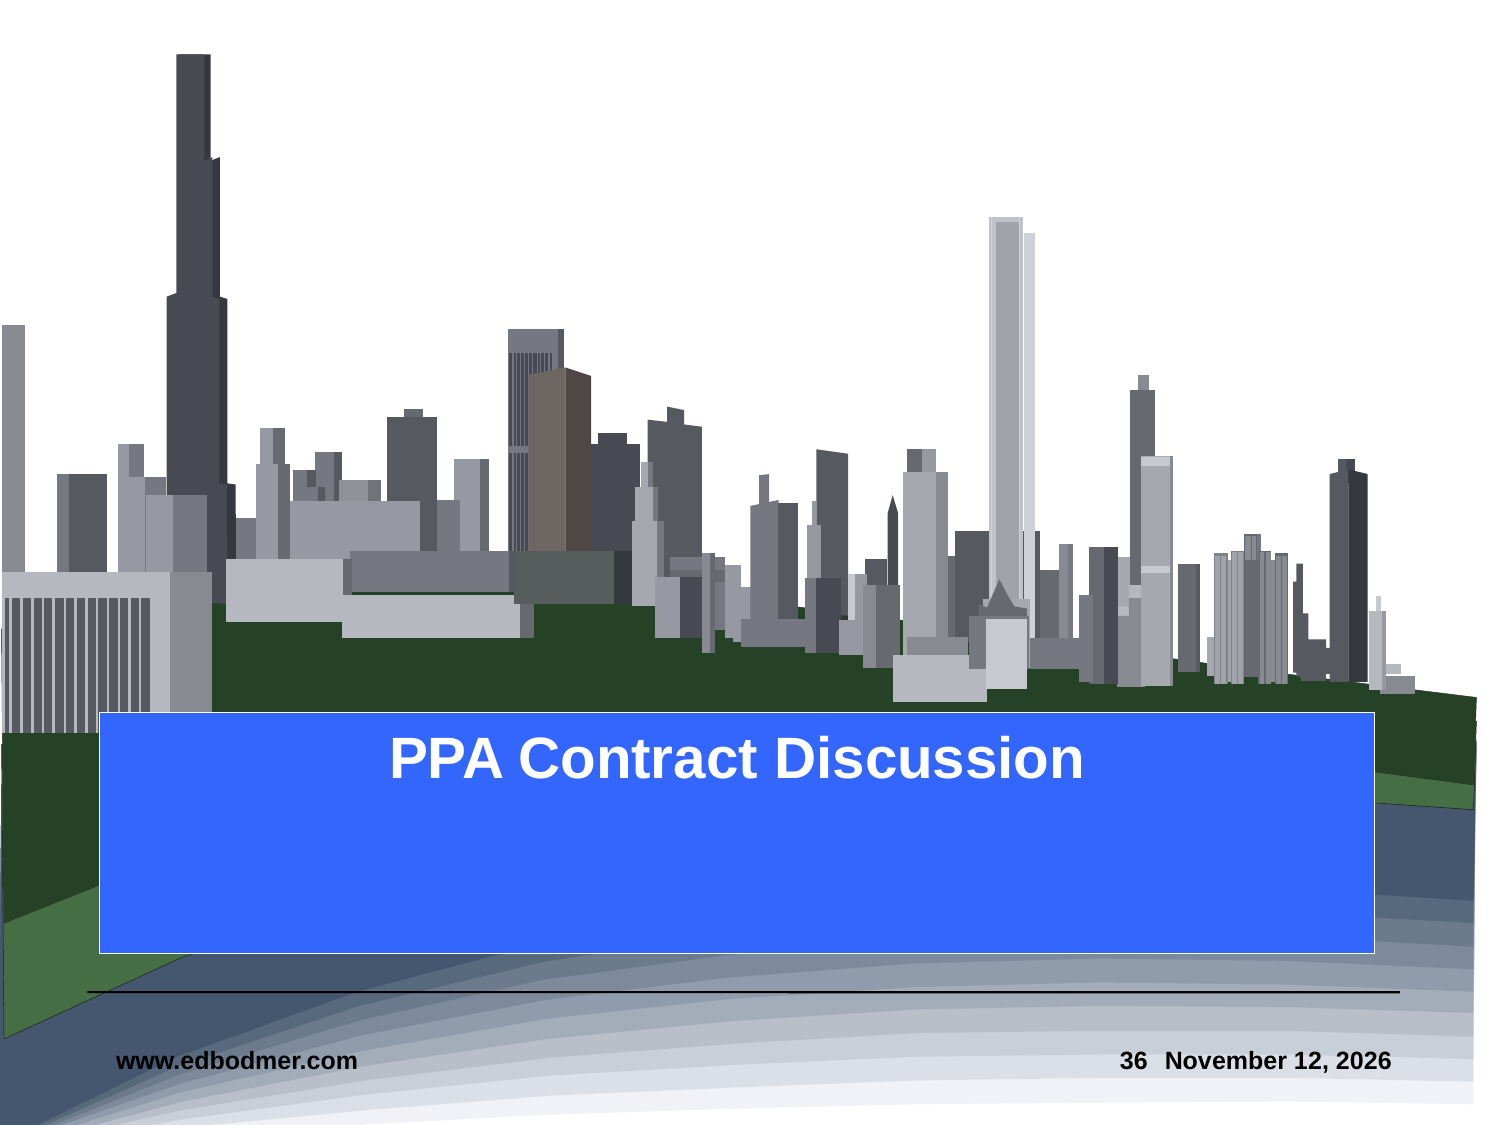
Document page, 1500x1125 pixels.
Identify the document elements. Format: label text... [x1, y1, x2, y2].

title PPA Contract Discussion [99, 712, 1375, 954]
